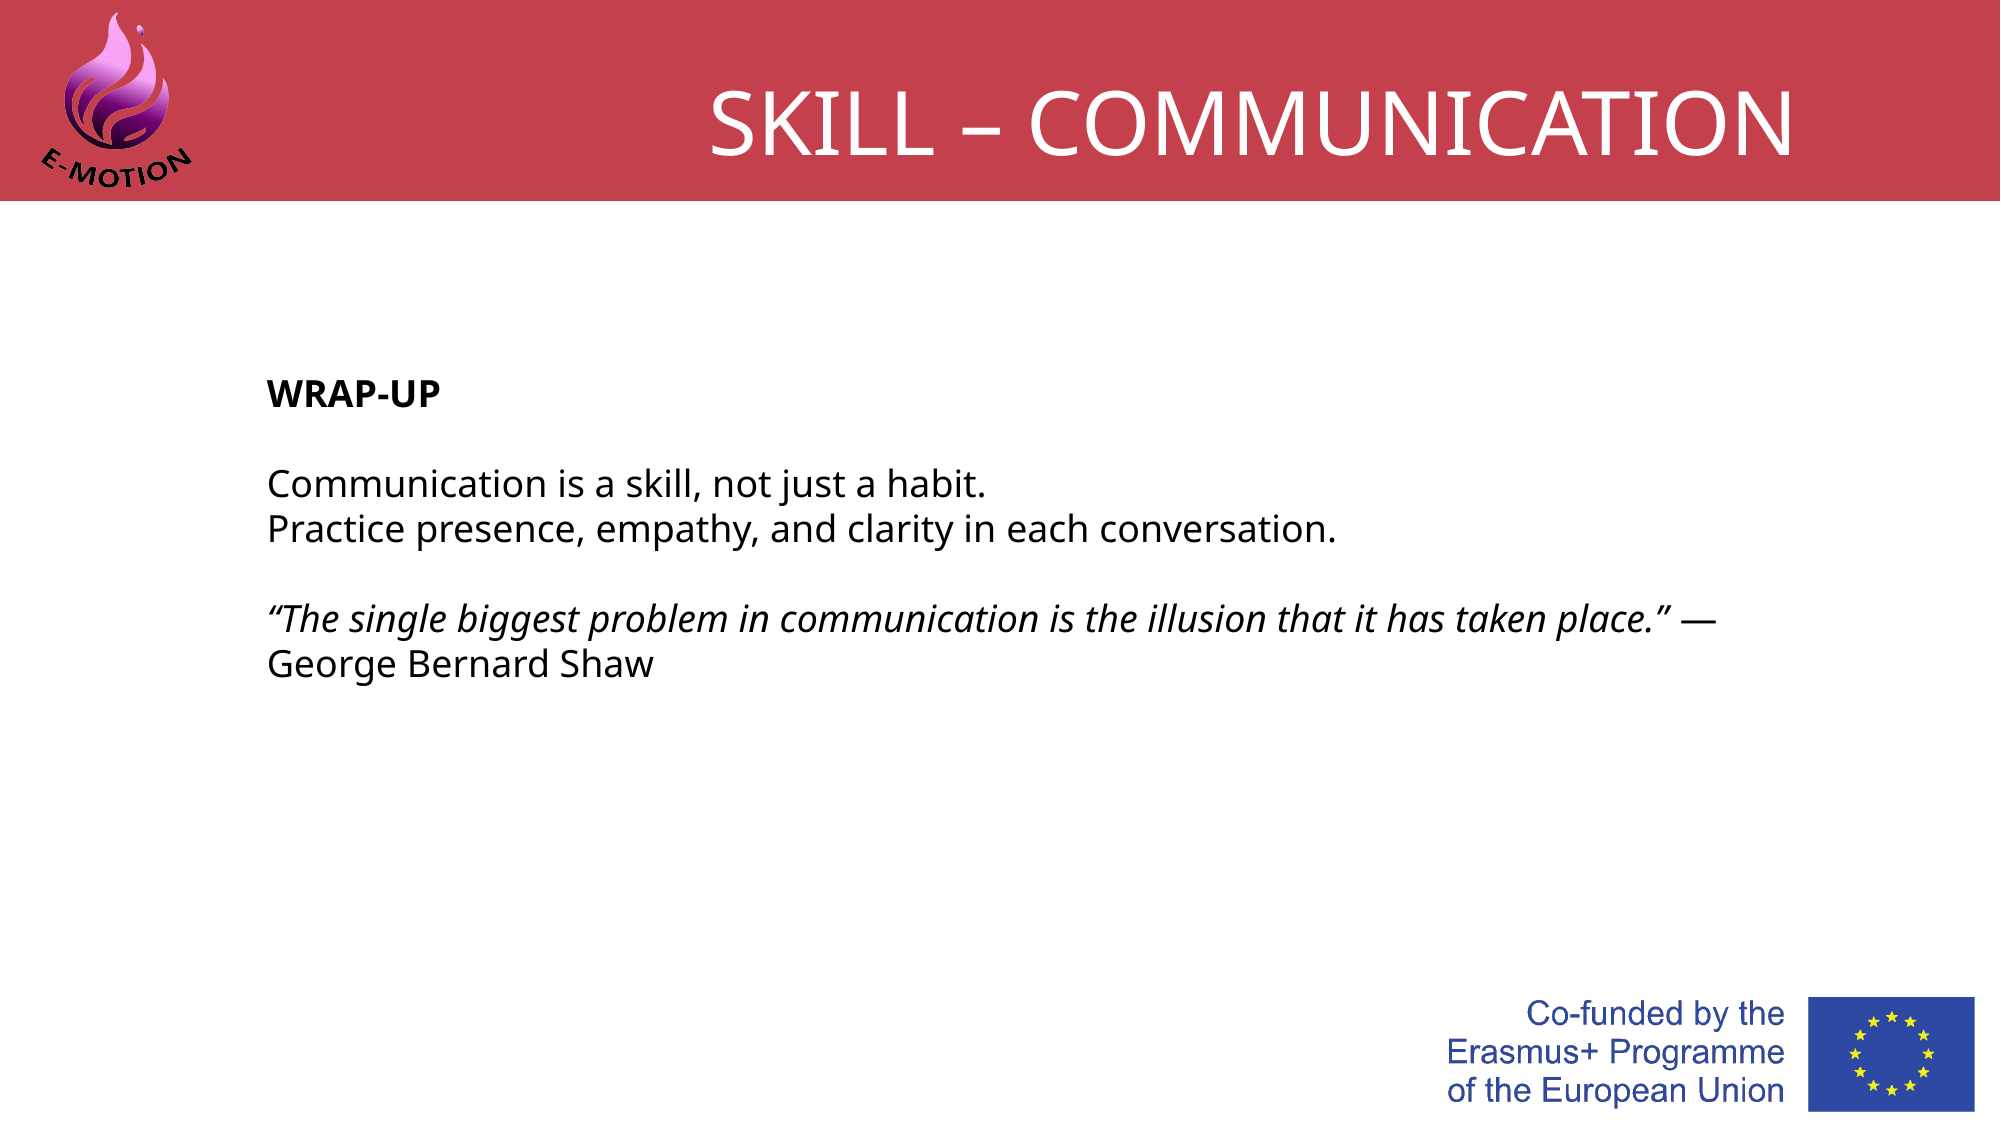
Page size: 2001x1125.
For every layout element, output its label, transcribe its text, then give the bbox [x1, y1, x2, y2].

picture [1396, 995, 1975, 1116]
picture [0, 0, 253, 247]
text_box SKILL – COMMUNICATION [556, 59, 1815, 334]
text_box WRAP-UP Communication is a skill, not just a habit. Practice presence, empathy, and clarity in each conversation. “The single biggest problem in communication is the illusion that it has taken place.” — George Bernard Shaw [251, 362, 1754, 693]
